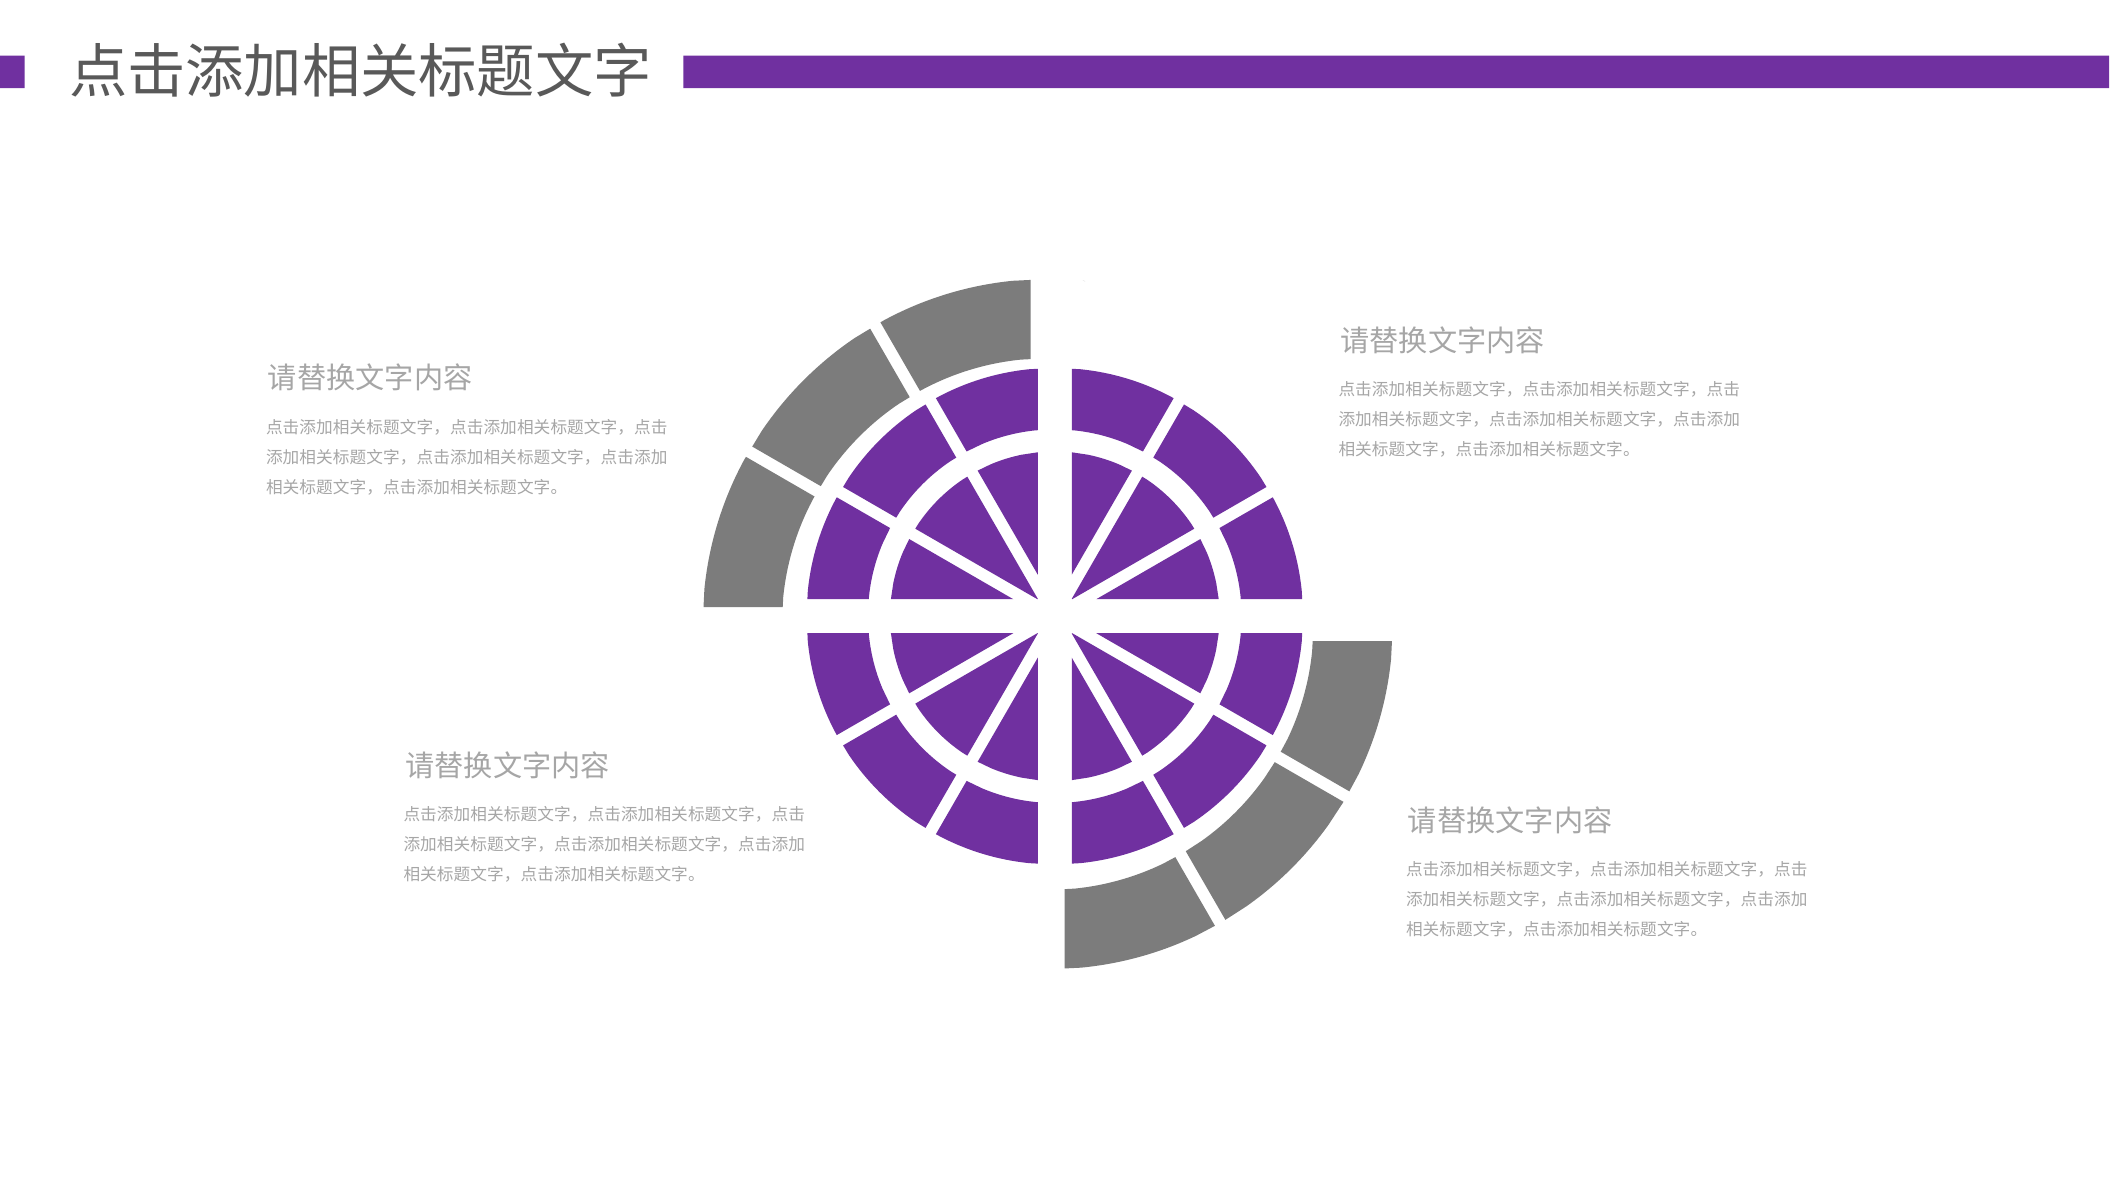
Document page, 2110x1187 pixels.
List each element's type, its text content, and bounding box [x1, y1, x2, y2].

text_box [1218, 632, 1304, 737]
text_box 请替换文字内容 [1324, 307, 1724, 366]
text_box [1151, 403, 1268, 520]
text_box [889, 632, 1018, 695]
text_box [879, 278, 1032, 393]
text_box 点击添加相关标题文字，点击添加相关标题文字，点击添加相关标题文字，点击添加相关标题文字，点击添加相关标题文字，点击添加相关标题文字。 [1324, 362, 1760, 467]
text_box [889, 537, 1018, 601]
text_box [1070, 653, 1134, 782]
text_box [841, 403, 958, 520]
text_box [913, 632, 1039, 758]
text_box [1070, 632, 1196, 758]
text_box [1063, 855, 1217, 970]
text_box [913, 475, 1039, 601]
text_box 点击添加相关标题文字 [54, 26, 667, 112]
text_box [934, 779, 1039, 865]
text_box [1092, 537, 1220, 601]
text_box [1070, 367, 1176, 453]
text_box [1070, 779, 1176, 865]
text_box [976, 451, 1039, 579]
text_box 点击添加相关标题文字，点击添加相关标题文字，点击添加相关标题文字，点击添加相关标题文字，点击添加相关标题文字，点击添加相关标题文字。 [251, 399, 687, 504]
text_box [1218, 495, 1304, 601]
text_box [750, 327, 912, 488]
text_box [1070, 451, 1134, 579]
text_box [1151, 713, 1268, 830]
text_box [1092, 632, 1220, 695]
text_box [841, 713, 958, 830]
text_box [934, 367, 1039, 453]
text_box [1070, 475, 1196, 601]
text_box [806, 495, 892, 601]
text_box [976, 653, 1039, 782]
text_box [702, 455, 816, 609]
text_box [806, 632, 892, 737]
text_box 请替换文字内容 [389, 732, 789, 791]
text_box 点击添加相关标题文字，点击添加相关标题文字，点击添加相关标题文字，点击添加相关标题文字，点击添加相关标题文字，点击添加相关标题文字。 [389, 787, 825, 892]
text_box 点击添加相关标题文字，点击添加相关标题文字，点击添加相关标题文字，点击添加相关标题文字，点击添加相关标题文字，点击添加相关标题文字。 [1391, 842, 1827, 947]
text_box [1184, 760, 1345, 922]
text_box 请替换文字内容 [1392, 787, 1791, 846]
text_box 请替换文字内容 [252, 345, 651, 403]
text_box [1279, 640, 1394, 793]
